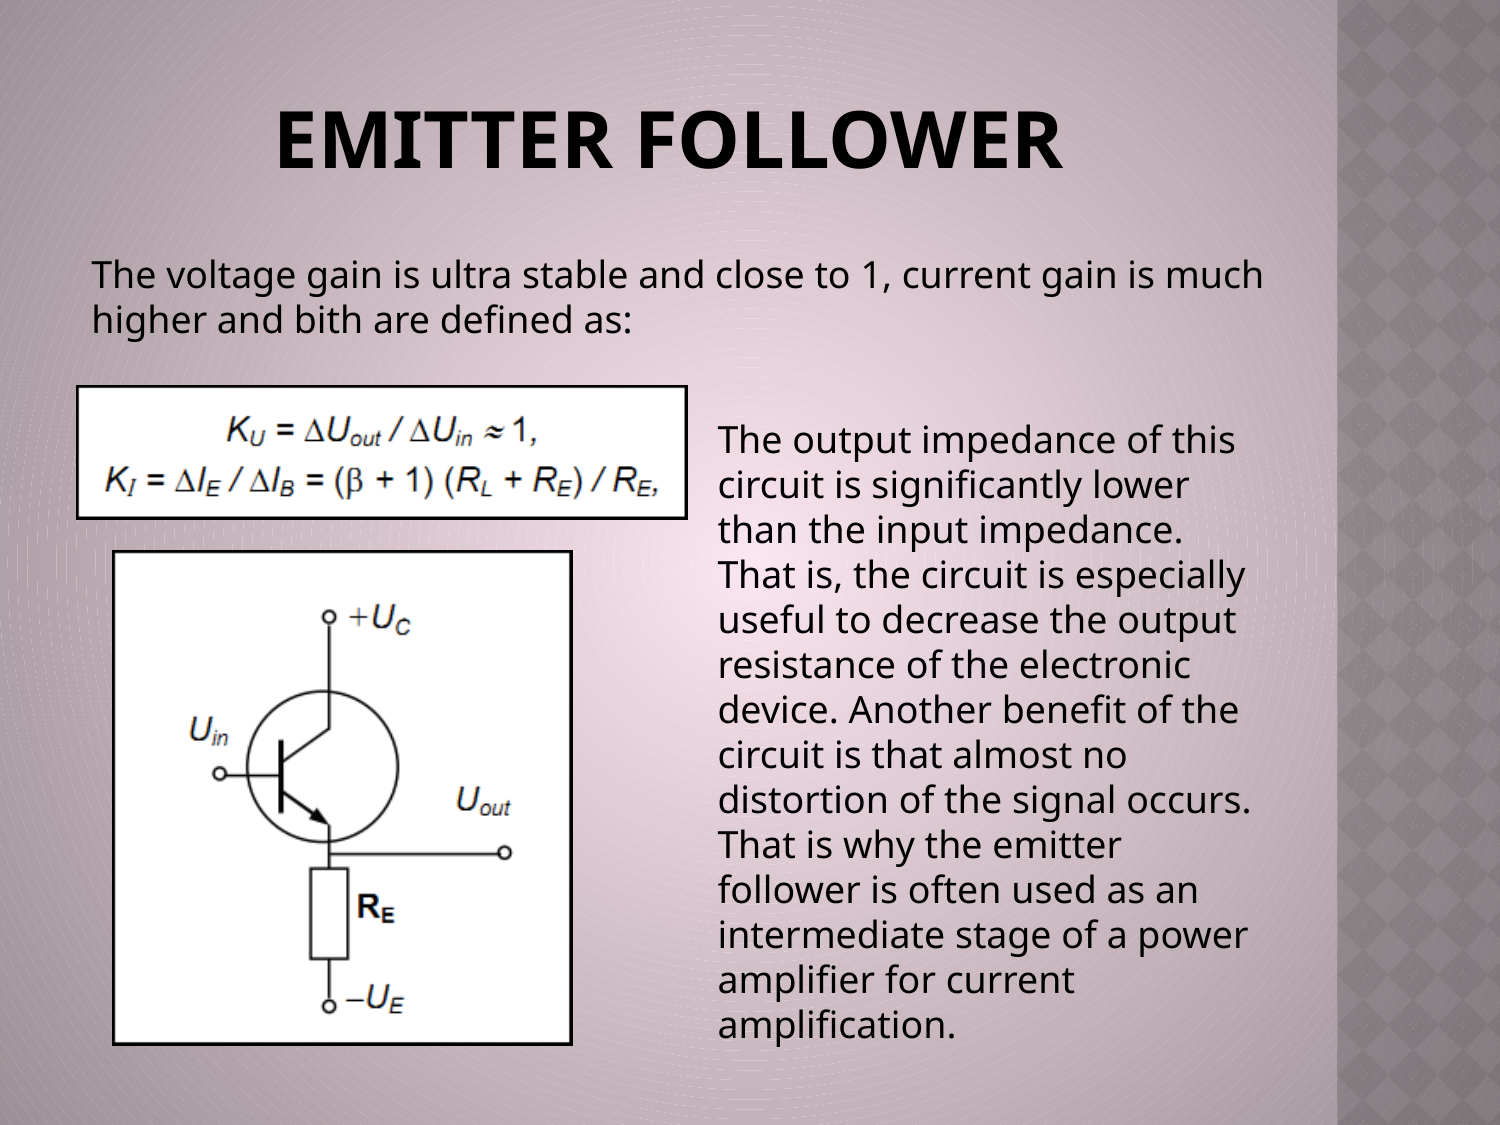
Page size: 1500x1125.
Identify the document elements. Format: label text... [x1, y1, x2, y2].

text_box The output impedance of this circuit is significantly lower than the input impedance. That is, the circuit is especially useful to decrease the output resistance of the electronic device. Another benefit of the circuit is that almost no distortion of the signal occurs. That is why the emitter follower is often used as an intermediate stage of a power amplifier for current amplification. [702, 408, 1270, 1054]
title Emitter follower [75, 52, 1263, 185]
text_box The voltage gain is ultra stable and close to 1, current gain is much higher and bith are defined as: [76, 243, 1282, 349]
picture [76, 384, 689, 521]
picture [111, 550, 574, 1046]
